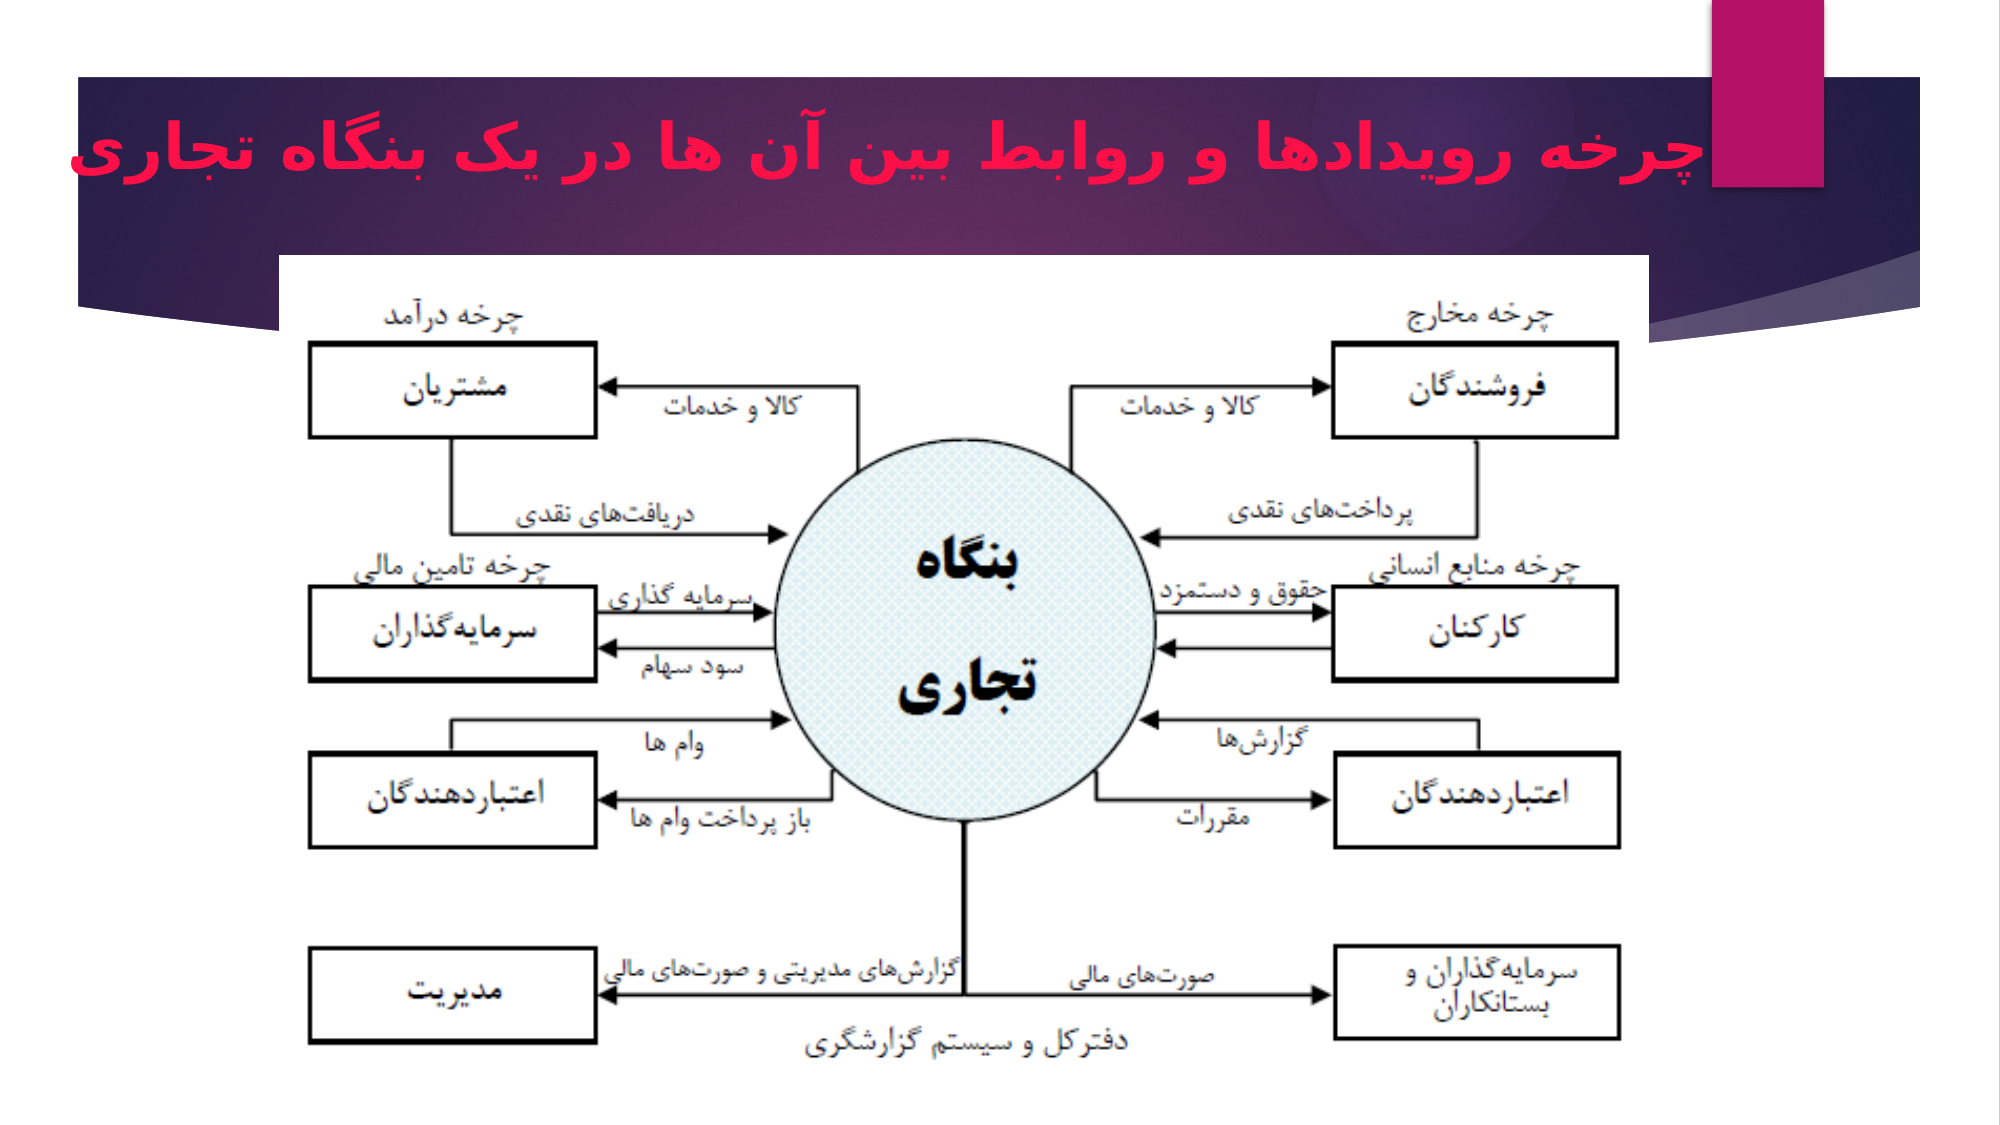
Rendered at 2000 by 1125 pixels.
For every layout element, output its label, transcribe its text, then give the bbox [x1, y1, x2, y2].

text_box چرخه رویدادها و روابط بین آن ها در یک بنگاه تجاری [0, 54, 1778, 193]
picture [278, 255, 1649, 1077]
